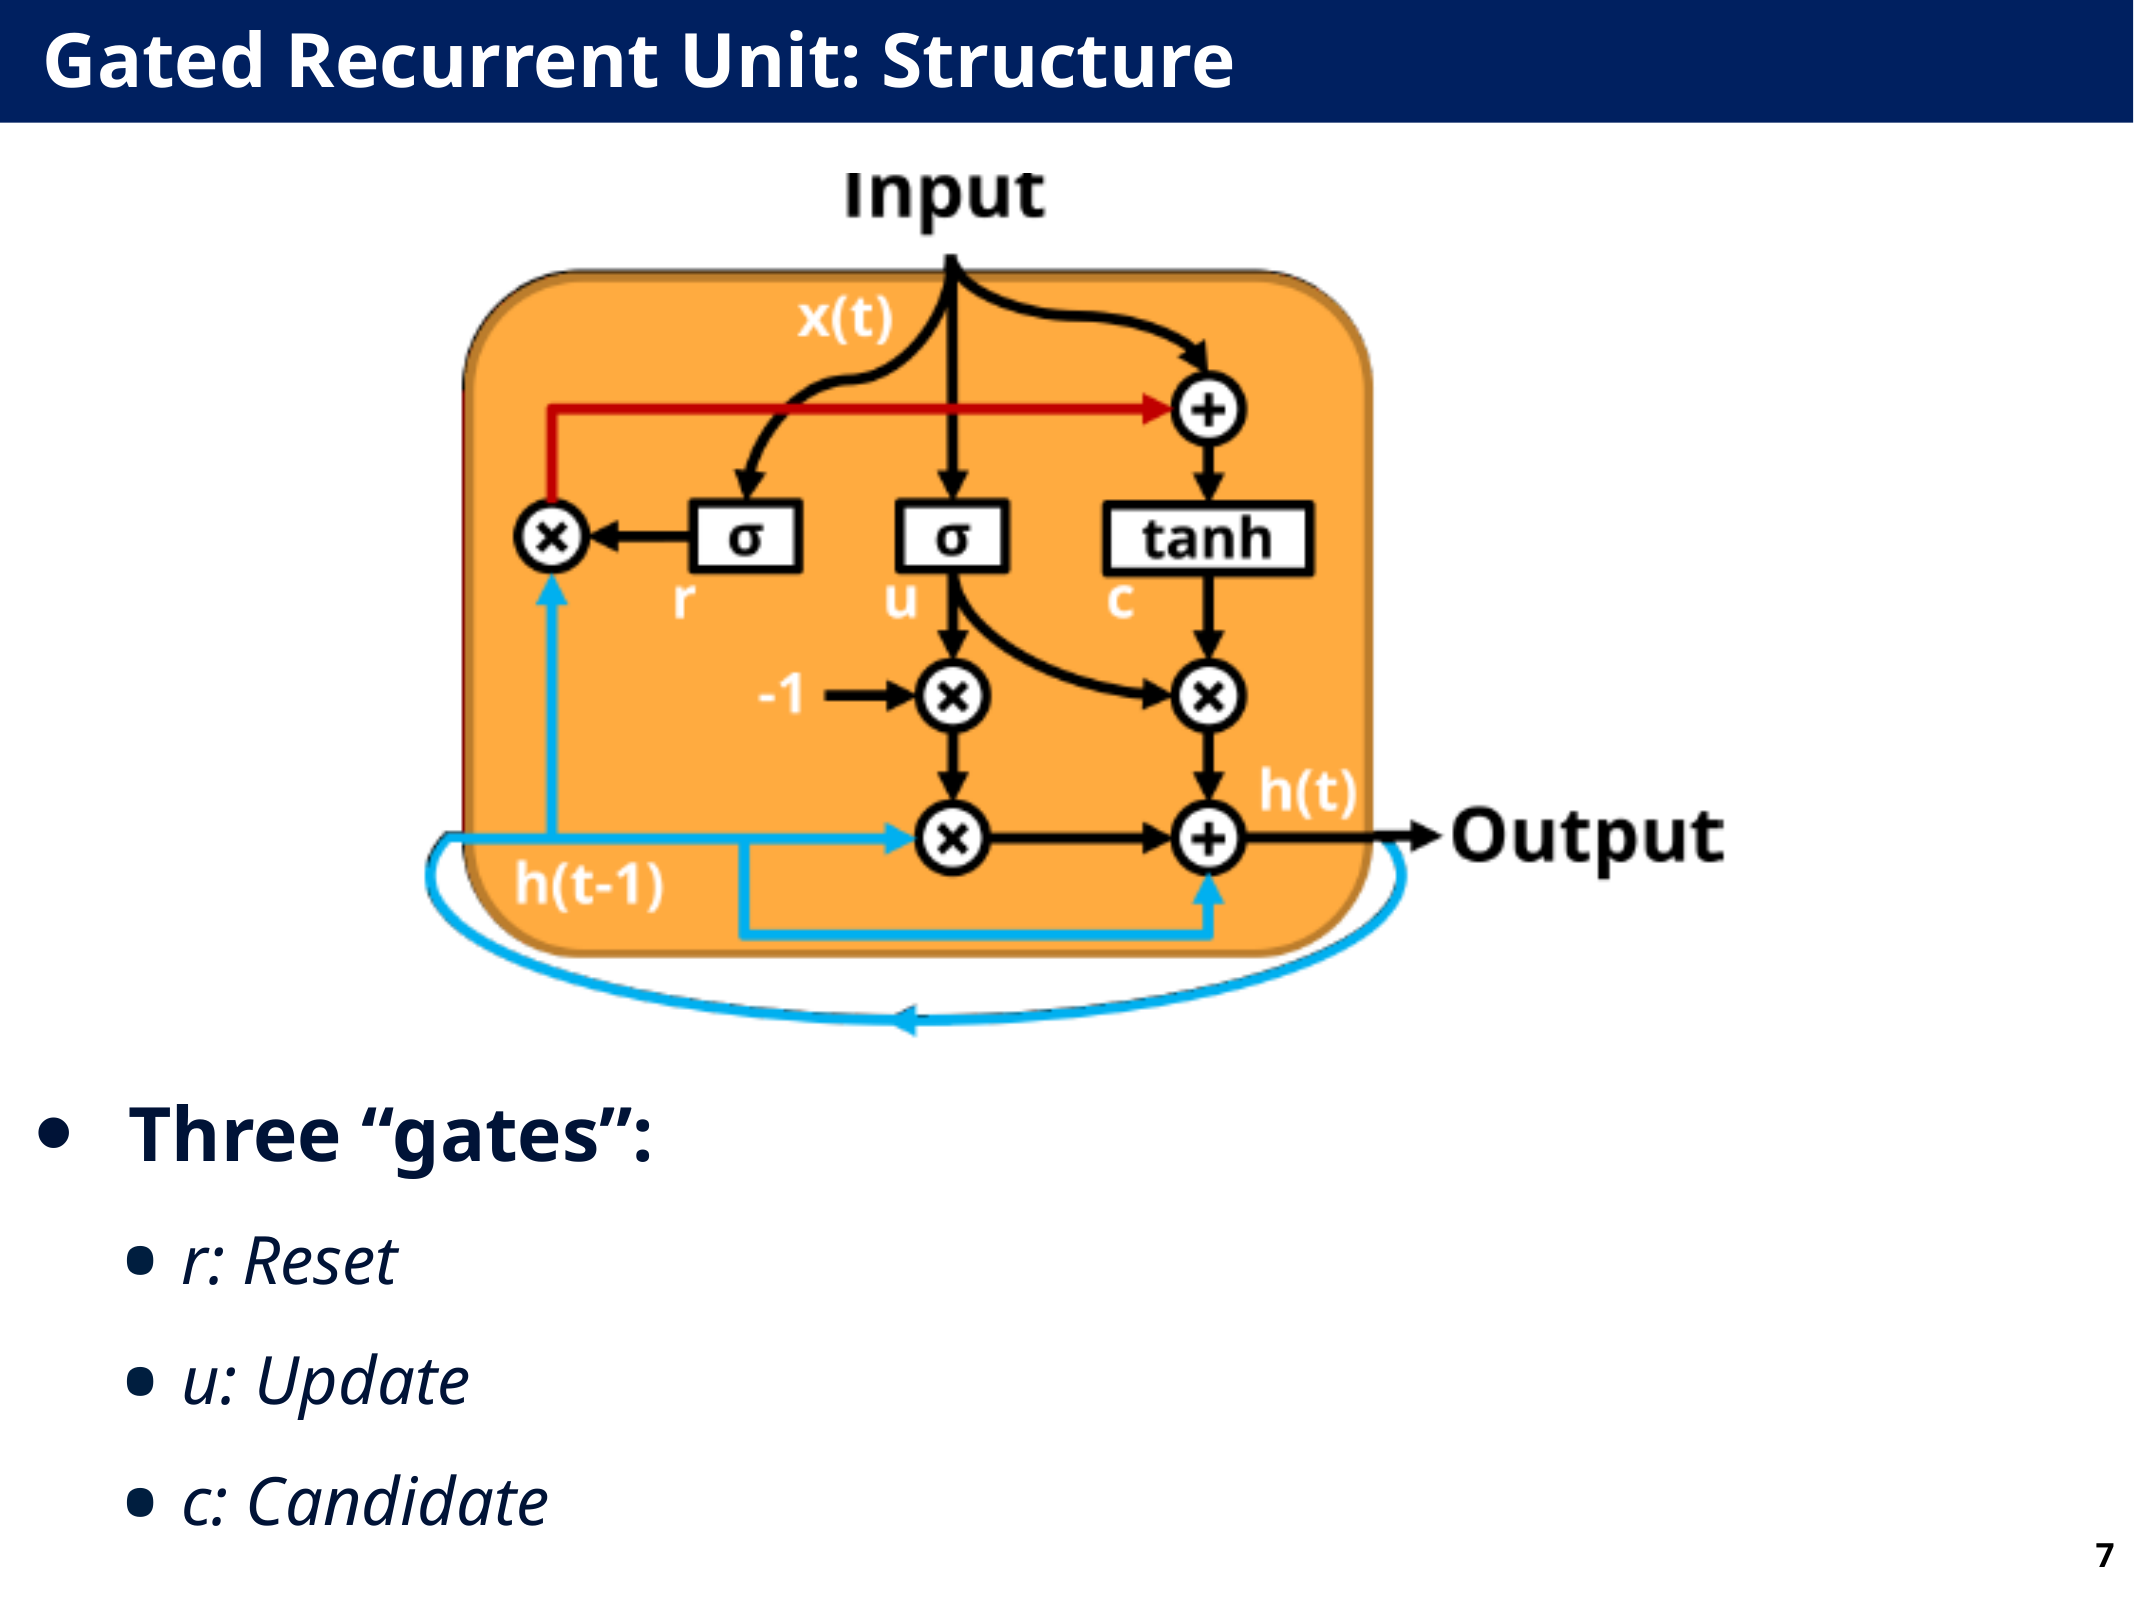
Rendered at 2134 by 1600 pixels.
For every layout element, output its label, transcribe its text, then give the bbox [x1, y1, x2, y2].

title Gated Recurrent Unit: Structure [0, 0, 2134, 123]
list Three “gates”: r: Reset u: Update c: Candidate [34, 1086, 2112, 1401]
picture [366, 173, 1767, 1056]
slide_number 7 [1632, 1514, 2130, 1600]
